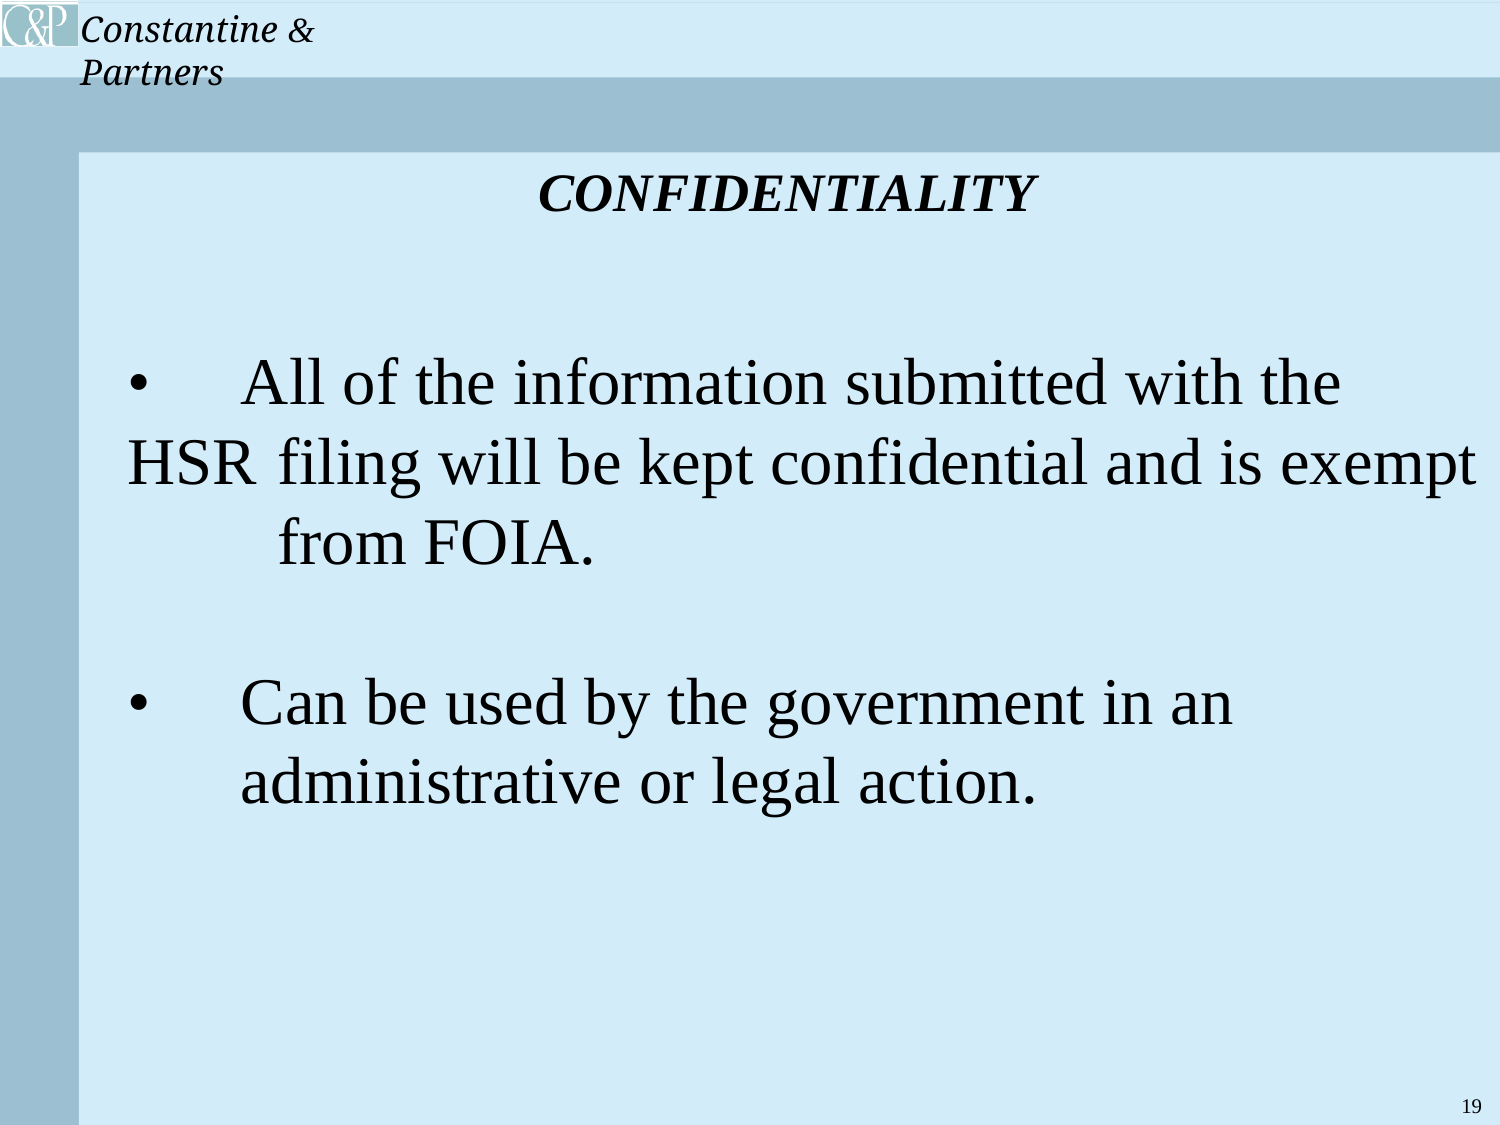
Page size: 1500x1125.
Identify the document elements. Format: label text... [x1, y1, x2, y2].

text_box • All of the information submitted with the HSR filing will be kept confidential and is exempt from FOIA. • Can be used by the government in an administrative or legal action. [74, 330, 1500, 825]
text_box CONFIDENTIALITY [74, 149, 1500, 230]
